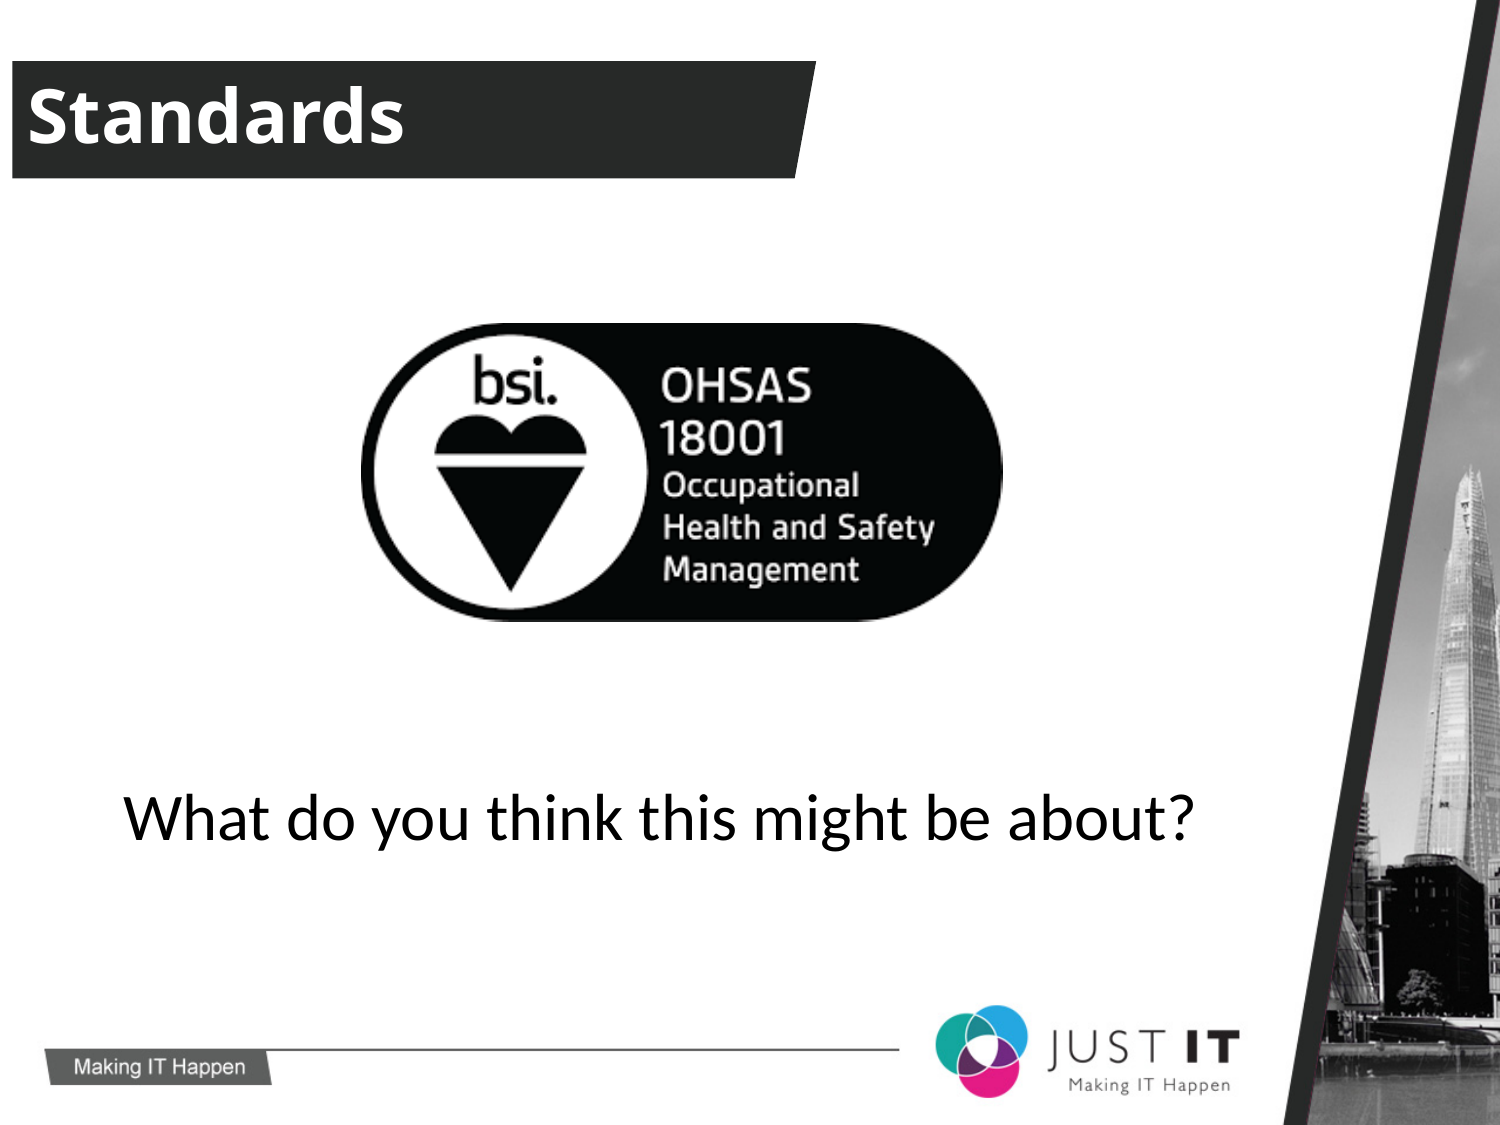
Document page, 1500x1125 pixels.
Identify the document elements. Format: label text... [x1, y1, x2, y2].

picture [0, 0, 1500, 1125]
text_box What do you think this might be about? [48, 766, 1273, 862]
title Standards [12, 61, 927, 179]
